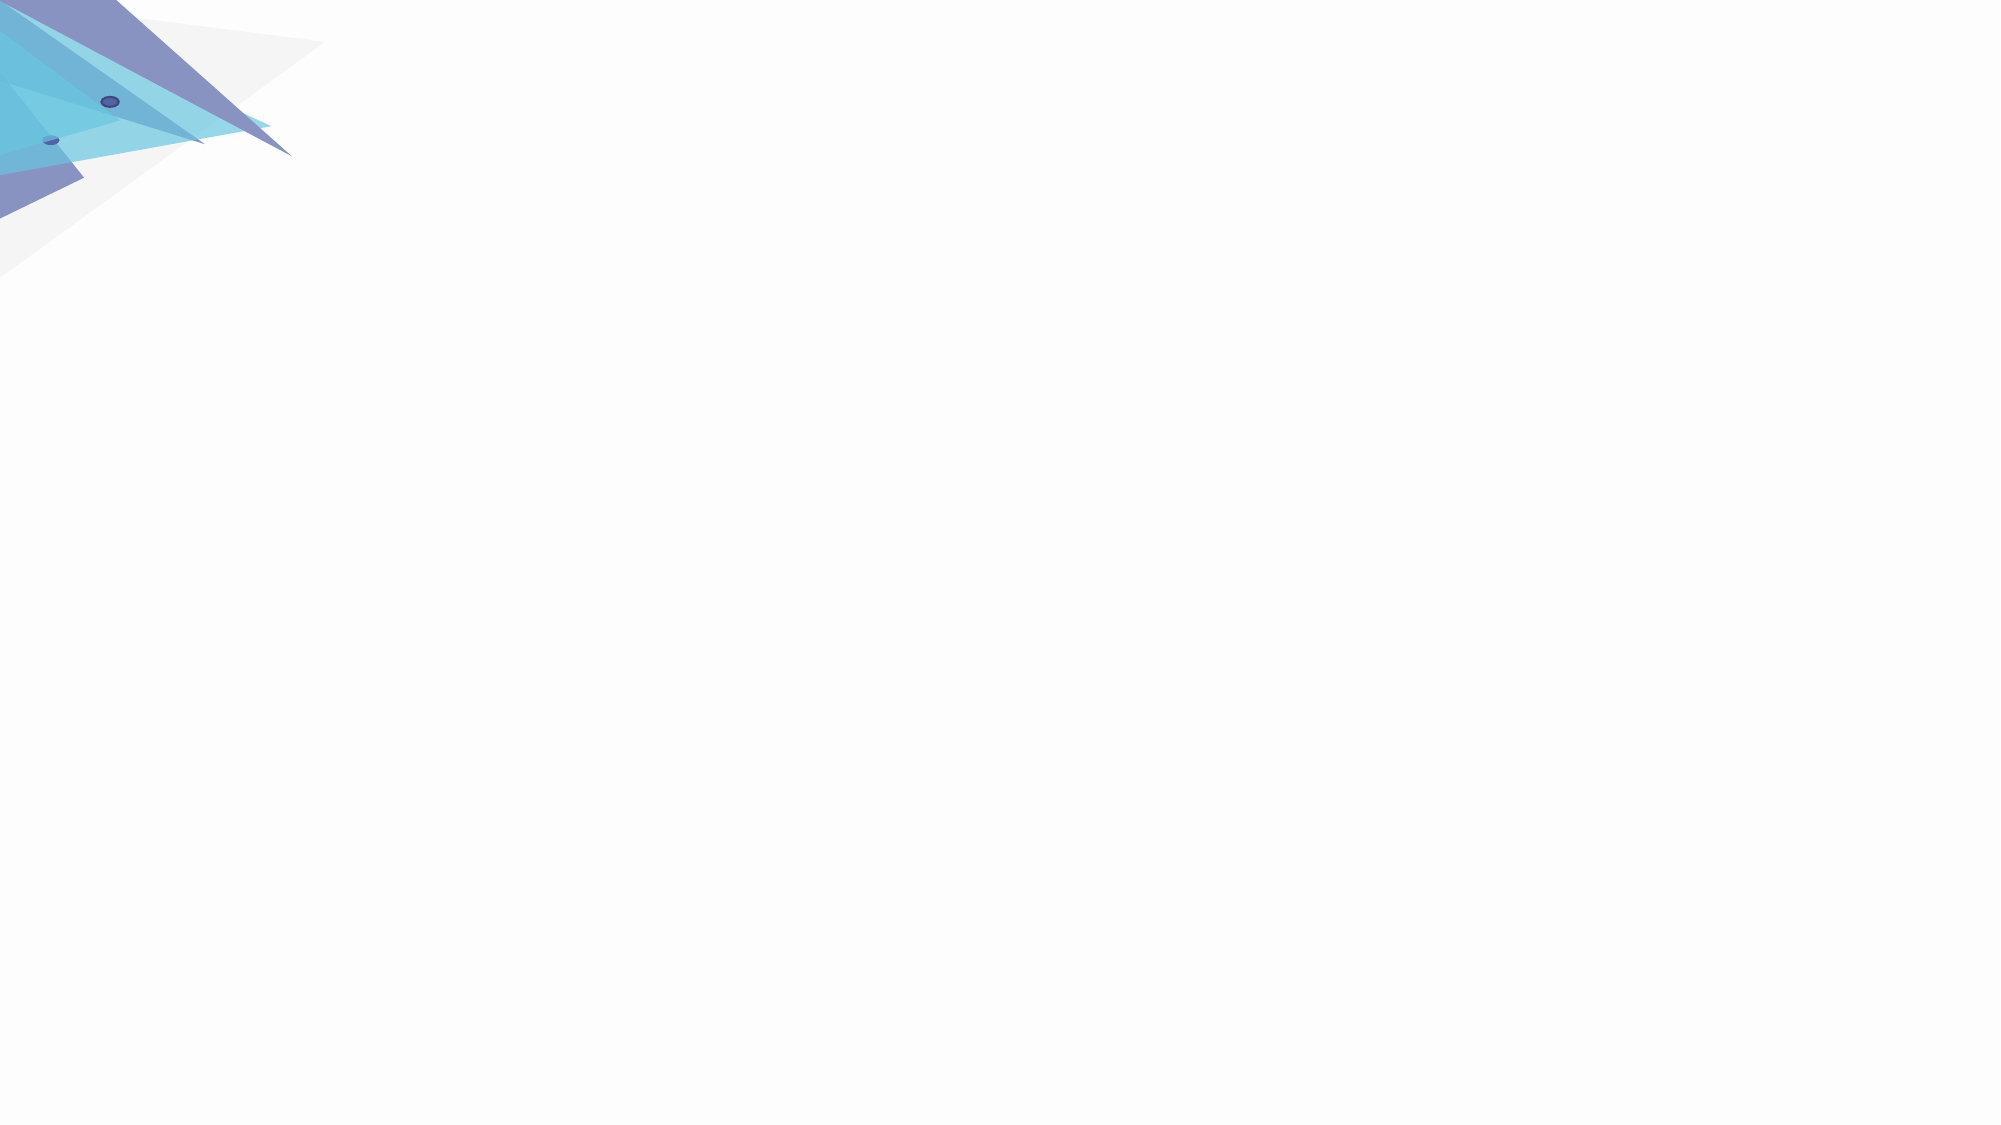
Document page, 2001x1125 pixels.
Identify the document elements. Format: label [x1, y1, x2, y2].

text_box [0, 0, 325, 280]
